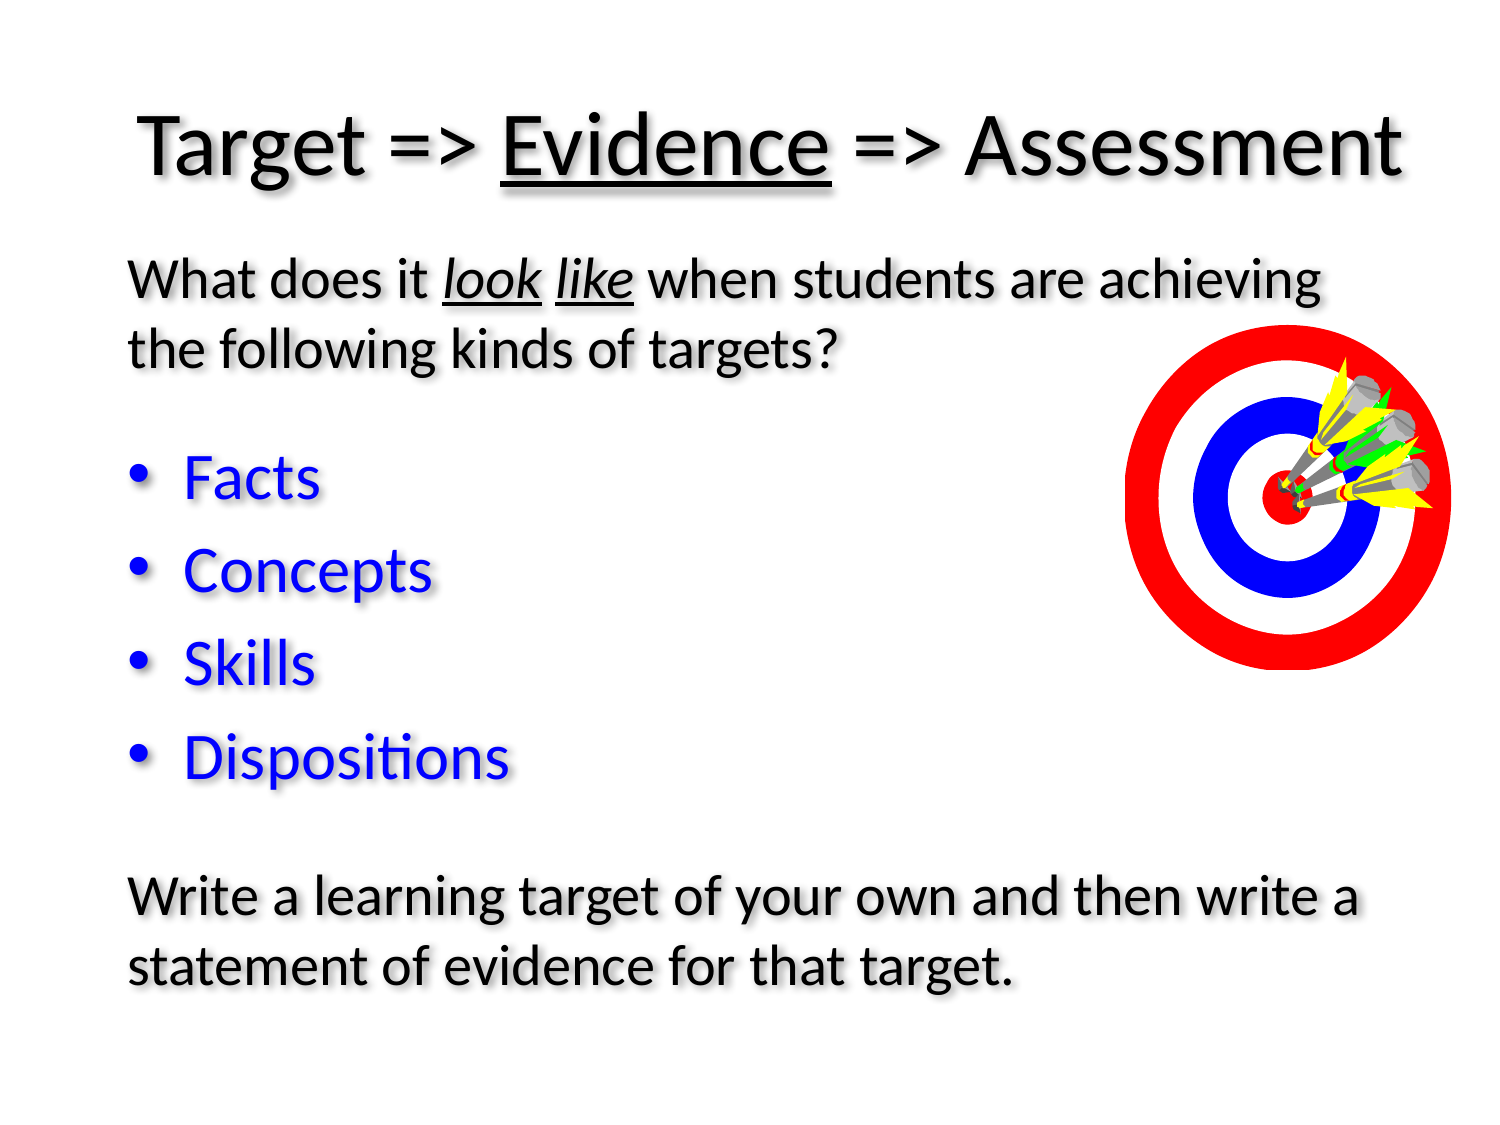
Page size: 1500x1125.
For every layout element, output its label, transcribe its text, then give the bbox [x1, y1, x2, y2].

list Facts Concepts Skills Dispositions [112, 425, 1391, 849]
title Target => Evidence => Assessment [75, 45, 1425, 233]
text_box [1124, 324, 1452, 671]
text_box Write a learning target of your own and then write a statement of evidence for that target. [112, 849, 1390, 1005]
text_box What does it look like when students are achieving the following kinds of targets? [112, 232, 1351, 388]
